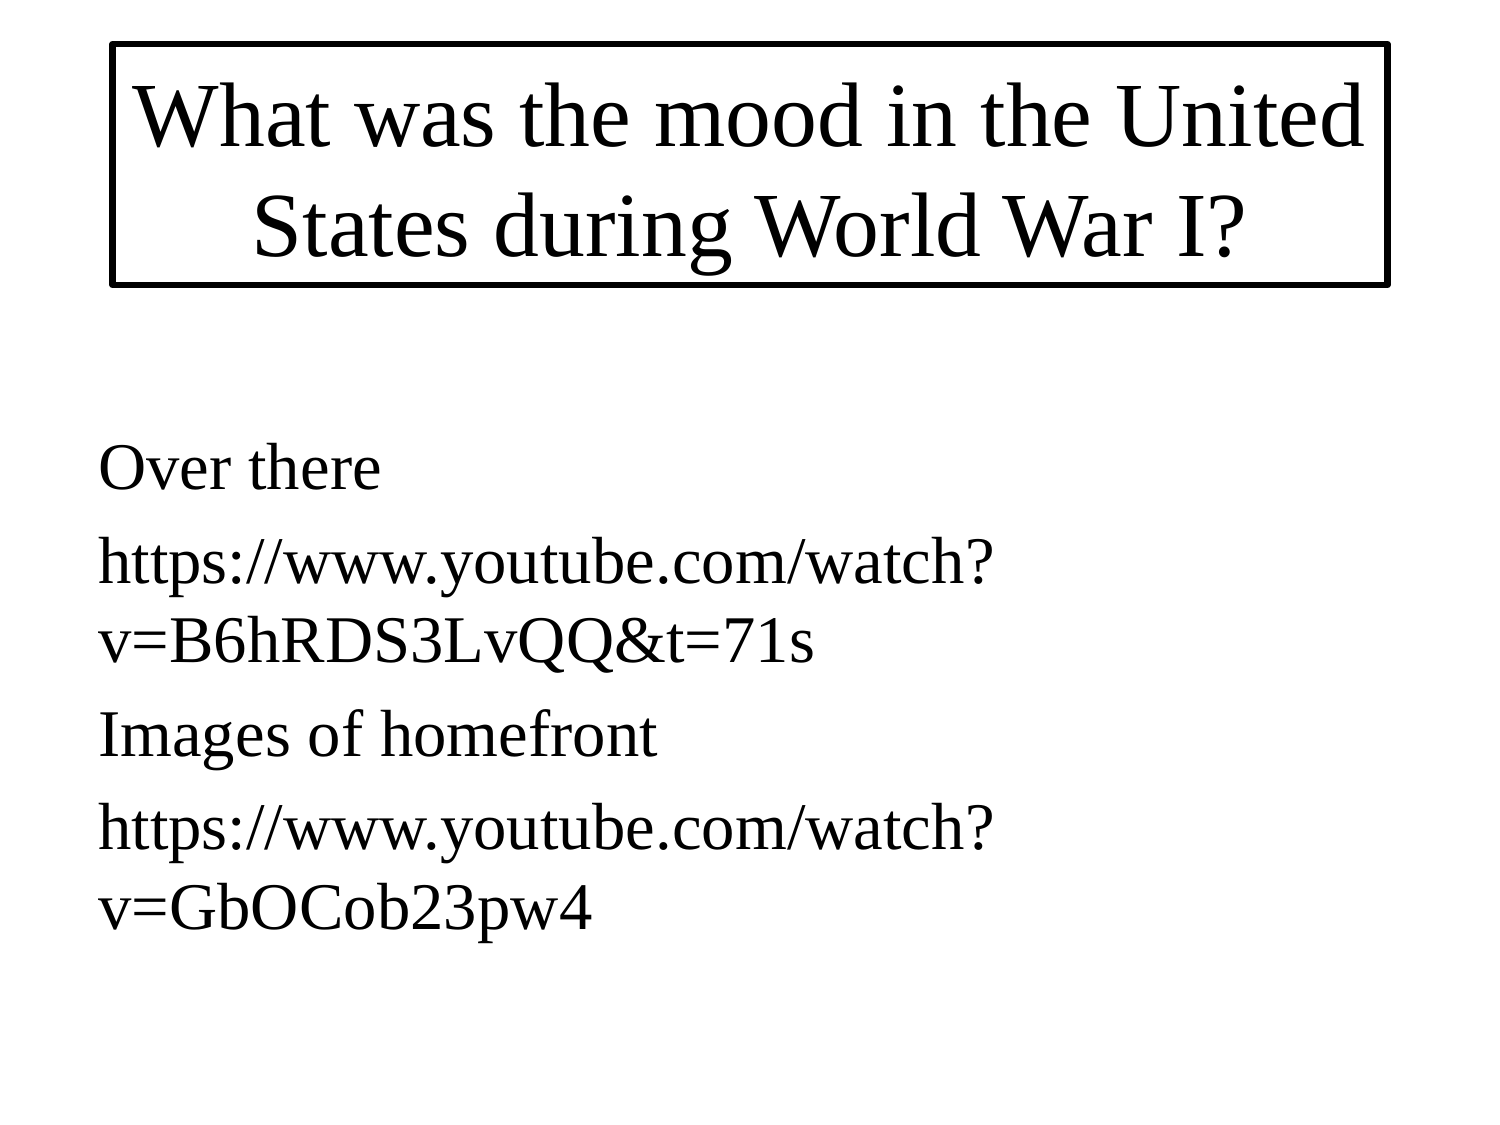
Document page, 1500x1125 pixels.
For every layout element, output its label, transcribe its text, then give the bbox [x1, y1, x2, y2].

title What was the mood in the United States during World War I? [112, 43, 1388, 286]
subtitle Over there https://www.youtube.com/watch?v=B6hRDS3LvQQ&t=71s Images of homefront https://www.youtube.com/watch?v=GbOCob23pw4 [83, 415, 1359, 1039]
